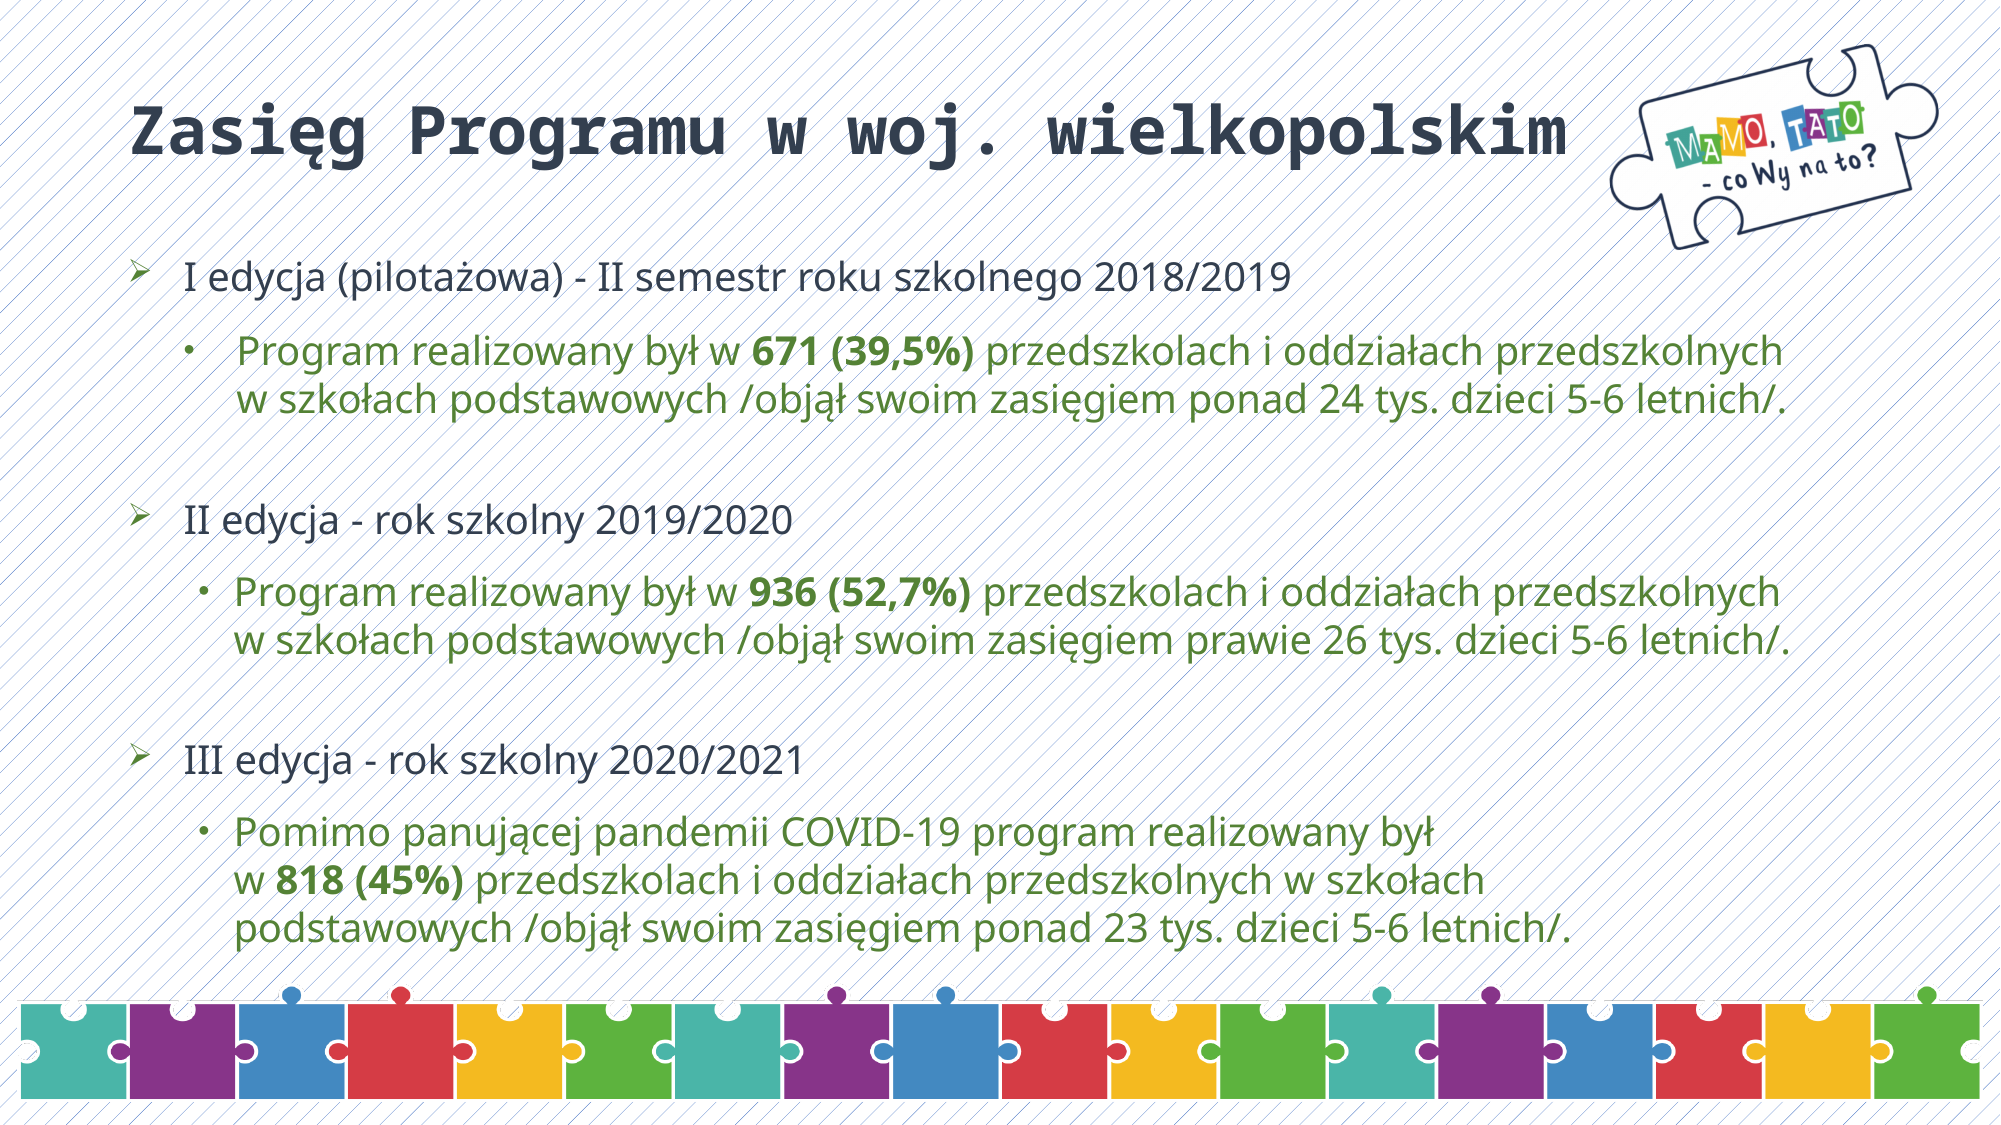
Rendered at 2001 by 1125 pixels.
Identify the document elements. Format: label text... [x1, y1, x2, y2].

title Zasięg Programu w woj. wielkopolskim [112, 56, 1838, 209]
slide_number 13 [1412, 1042, 1863, 1103]
picture [1614, 35, 1953, 243]
list I edycja (pilotażowa) - II semestr roku szkolnego 2018/2019 Program realizowany był w 671 (39,5%) przedszkolach i oddziałach przedszkolnych w szkołach podstawowych /objął swoim zasięgiem ponad 24 tys. dzieci 5-6 letnich/. II edycja - rok szkolny 2019/2020 Program realizowany był w 936 (52,7%) przedszkolach i oddziałach przedszkolnych w szkołach podstawowych /objął swoim zasięgiem prawie 26 tys. dzieci 5-6 letnich/. III edycja - rok szkolny 2020/2021 Pomimo panującej pandemii COVID-19 program realizowany był w 818 (45%) przedszkolach i oddziałach przedszkolnych w szkołach podstawowych /objął swoim zasięgiem ponad 23 tys. dzieci 5-6 letnich/. [112, 243, 1838, 974]
picture [17, 983, 1983, 1102]
